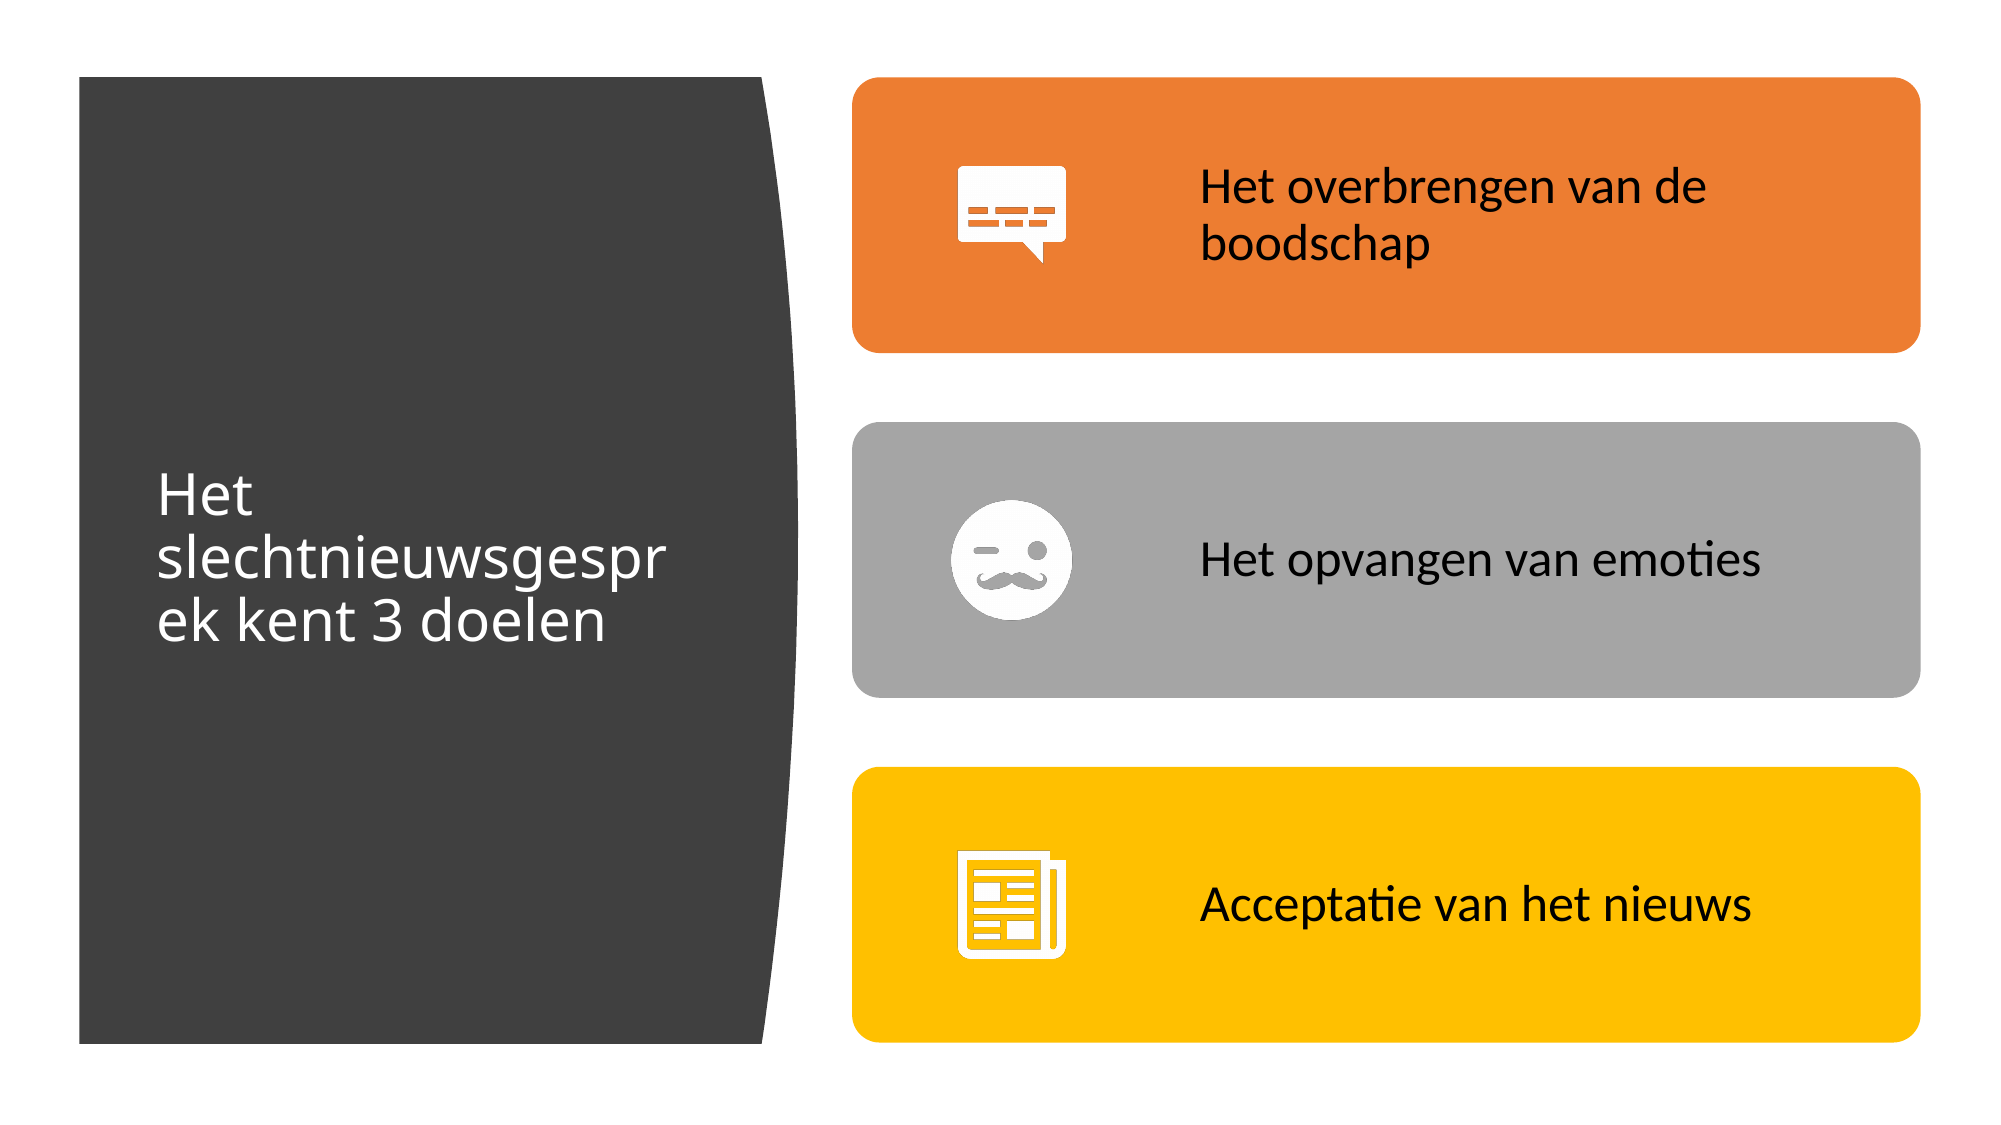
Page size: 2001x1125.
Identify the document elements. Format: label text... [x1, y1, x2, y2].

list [852, 77, 1921, 1043]
text_box [78, 76, 800, 1045]
title Het slechtnieuwsgesprek kent 3 doelen [141, 166, 702, 953]
